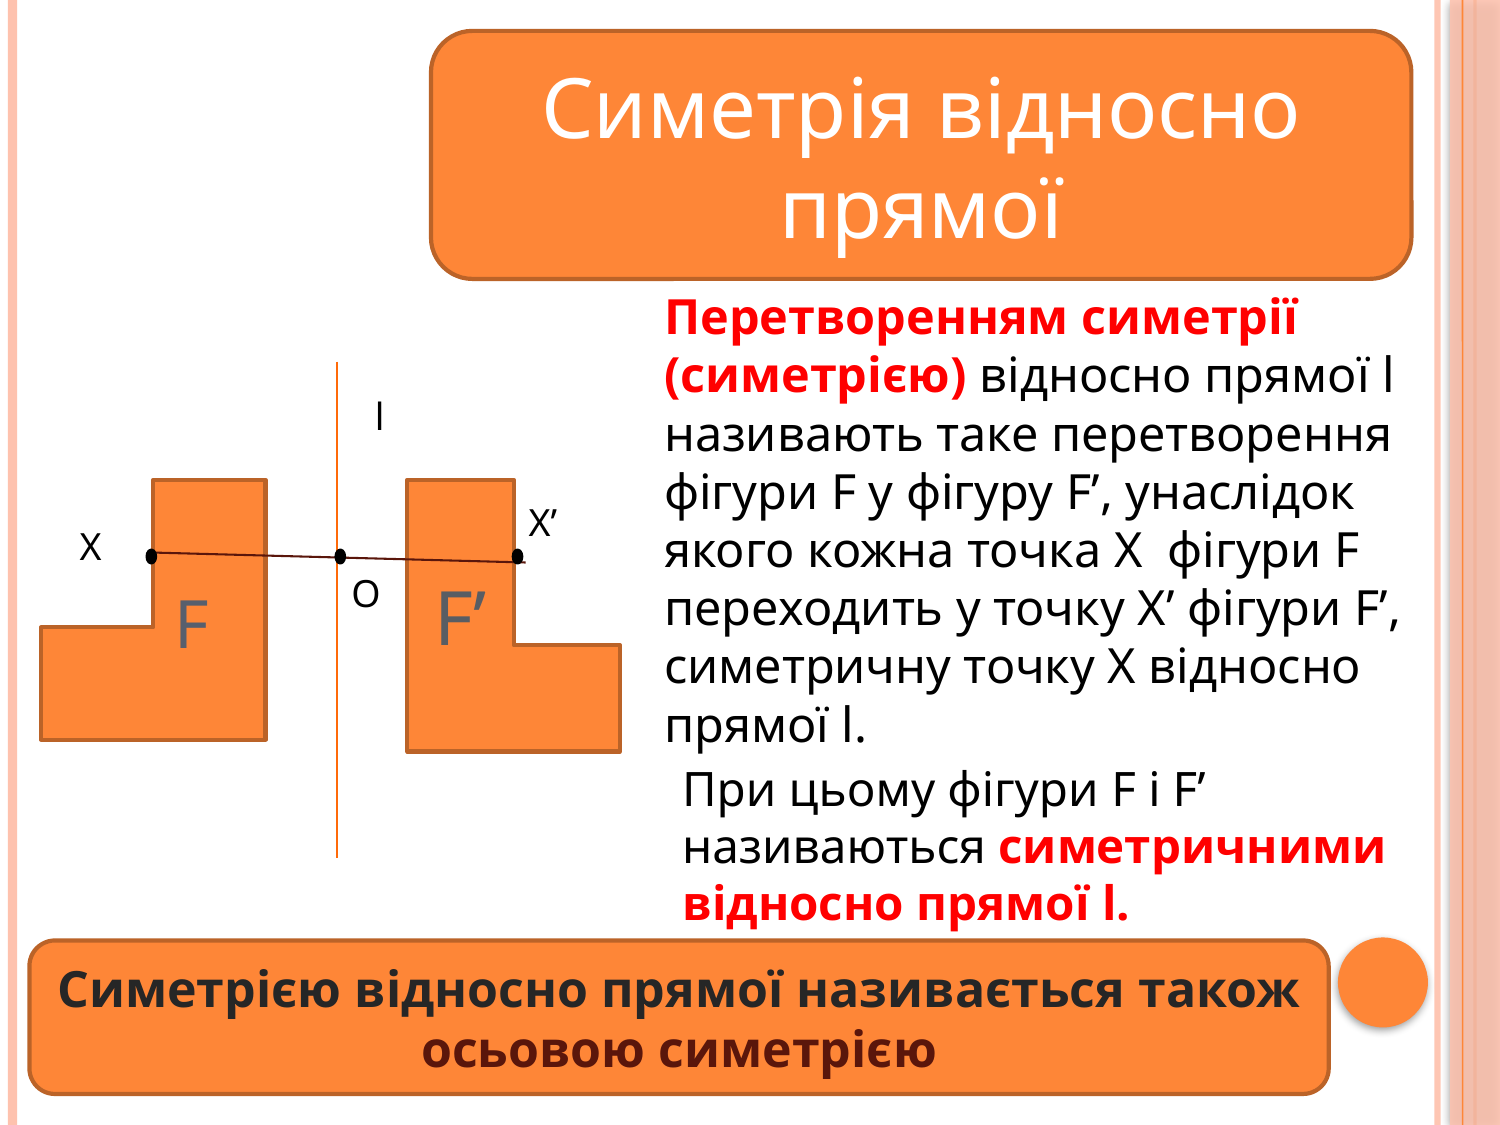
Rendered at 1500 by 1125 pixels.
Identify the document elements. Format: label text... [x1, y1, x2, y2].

text_box При цьому фігури F і F’ називаються симетричними відносно прямої l. [667, 751, 1424, 941]
text_box F’ [405, 478, 516, 549]
text_box O [343, 573, 384, 623]
text_box X [64, 515, 136, 575]
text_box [147, 551, 330, 563]
text_box X’ [513, 491, 597, 552]
text_box F’ [405, 573, 622, 754]
text_box l [360, 385, 396, 445]
text_box [39, 573, 268, 742]
text_box Симетрією відносно прямої називається також осьовою симетрією [27, 938, 1331, 1097]
text_box Симетрія відносно прямої [428, 28, 1414, 282]
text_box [343, 551, 527, 563]
list Перетворенням симетрії (симетрією) відносно прямої l називають таке перетворення фігури F у фігуру F’, унаслідок якого кожна точка Х фігури F переходить у точку Х’ фігури F’, симетричну точку Х відносно прямої l. [649, 278, 1500, 764]
text_box [151, 478, 268, 549]
title F [159, 586, 244, 670]
